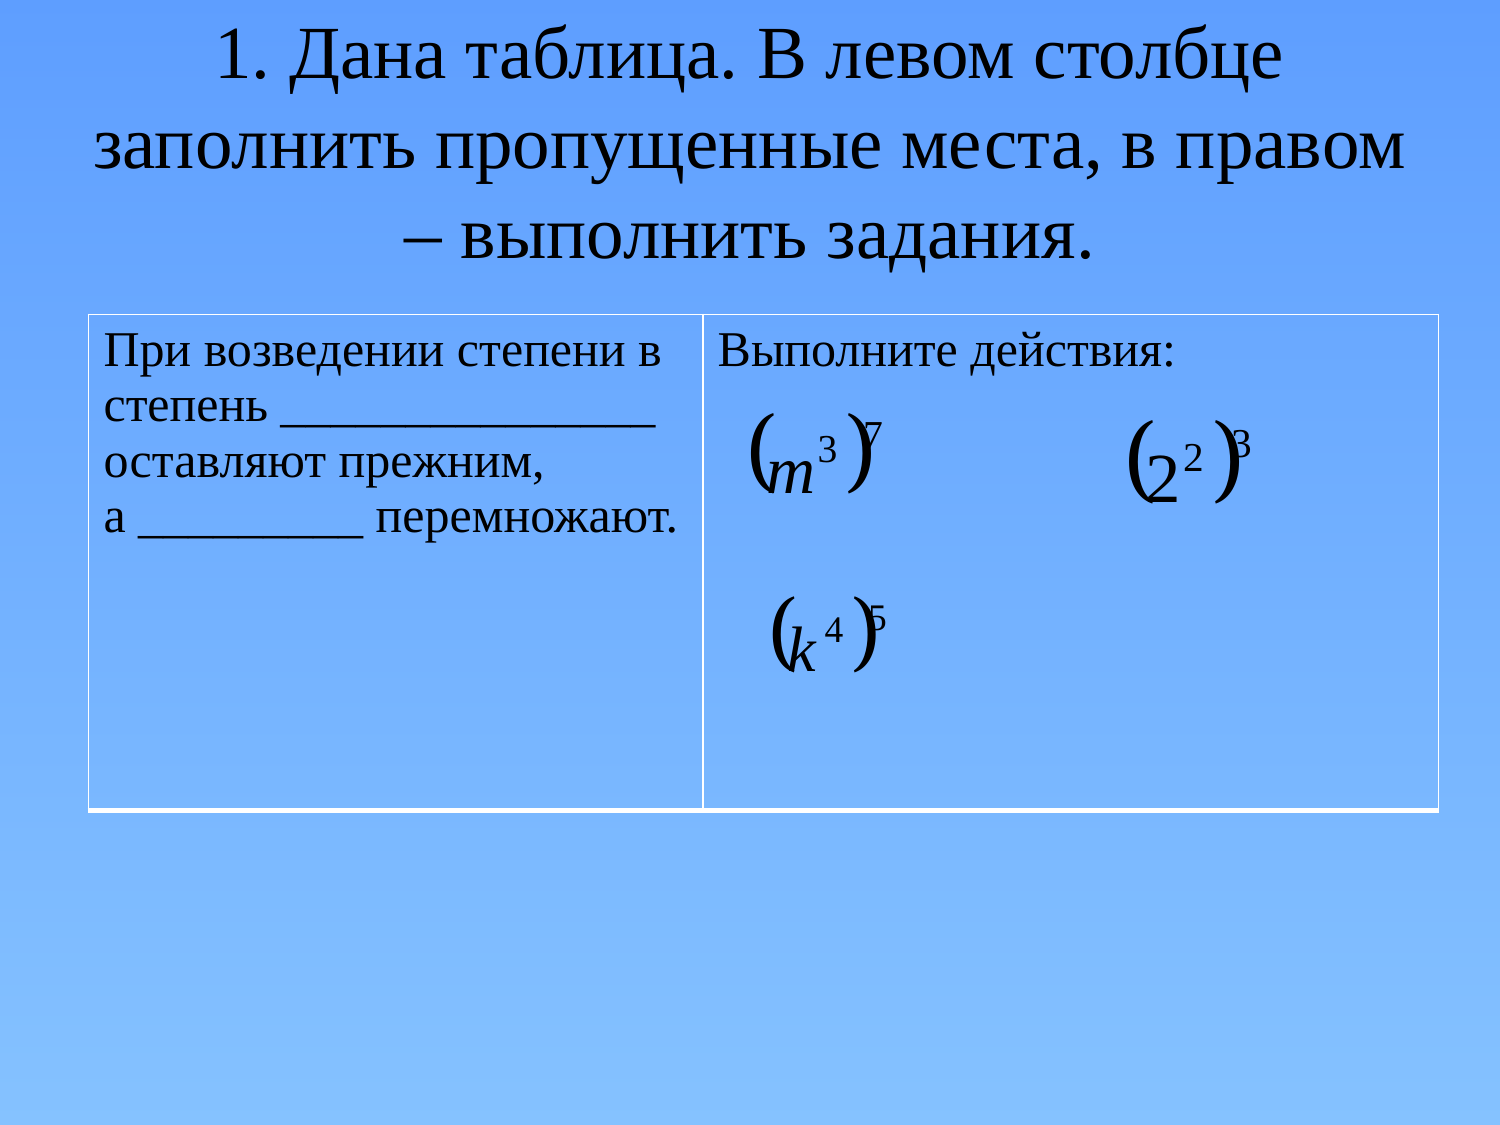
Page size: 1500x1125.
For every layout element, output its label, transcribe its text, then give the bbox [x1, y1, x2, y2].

table_header При возведении степени в степень _______________ оставляют прежним, а _________ перемножают. [89, 315, 702, 808]
title 1. Дана таблица. В левом столбце заполнить пропущенные места, в правом – выполнить задания. [75, 45, 1425, 233]
table_header Выполните действия: [704, 315, 1438, 808]
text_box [1115, 408, 1264, 533]
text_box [738, 402, 898, 522]
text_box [761, 585, 897, 699]
